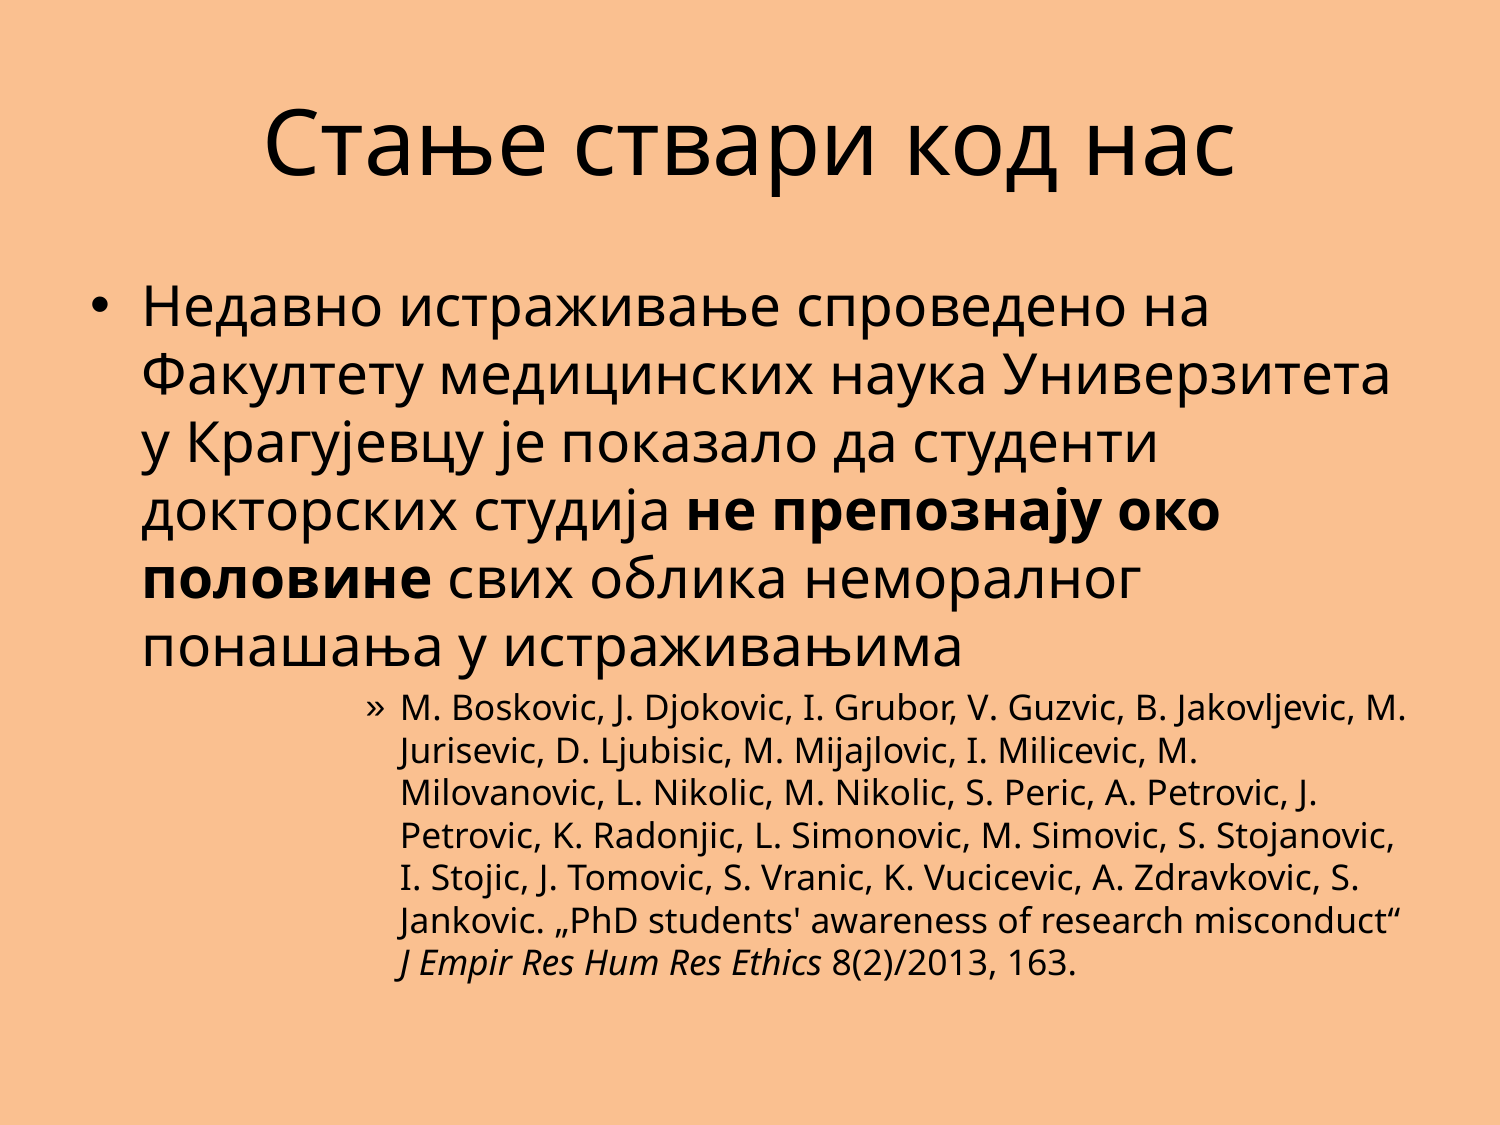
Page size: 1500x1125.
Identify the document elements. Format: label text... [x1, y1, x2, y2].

list Недавно истраживање спроведено на Факултету медицинских наука Универзитета у Крагујевцу је показало да студенти докторских студија не препознају око половине свих облика неморалног понашања у истраживањима M. Boskovic, J. Djokovic, I. Grubor, V. Guzvic, B. Jakovljevic, M. Jurisevic, D. Ljubisic, M. Mijajlovic, I. Milicevic, M. Milovanovic, L. Nikolic, M. Nikolic, S. Peric, A. Petrovic, J. Petrovic, K. Radonjic, L. Simonovic, M. Simovic, S. Stojanovic, I. Stojic, J. Tomovic, S. Vranic, K. Vucicevic, A. Zdravkovic, S. Jankovic. „PhD students' awareness of research misconduct“ J Empir Res Hum Res Ethics 8(2)/2013, 163. [75, 262, 1425, 1005]
title Стање ствари код нас [75, 45, 1425, 233]
